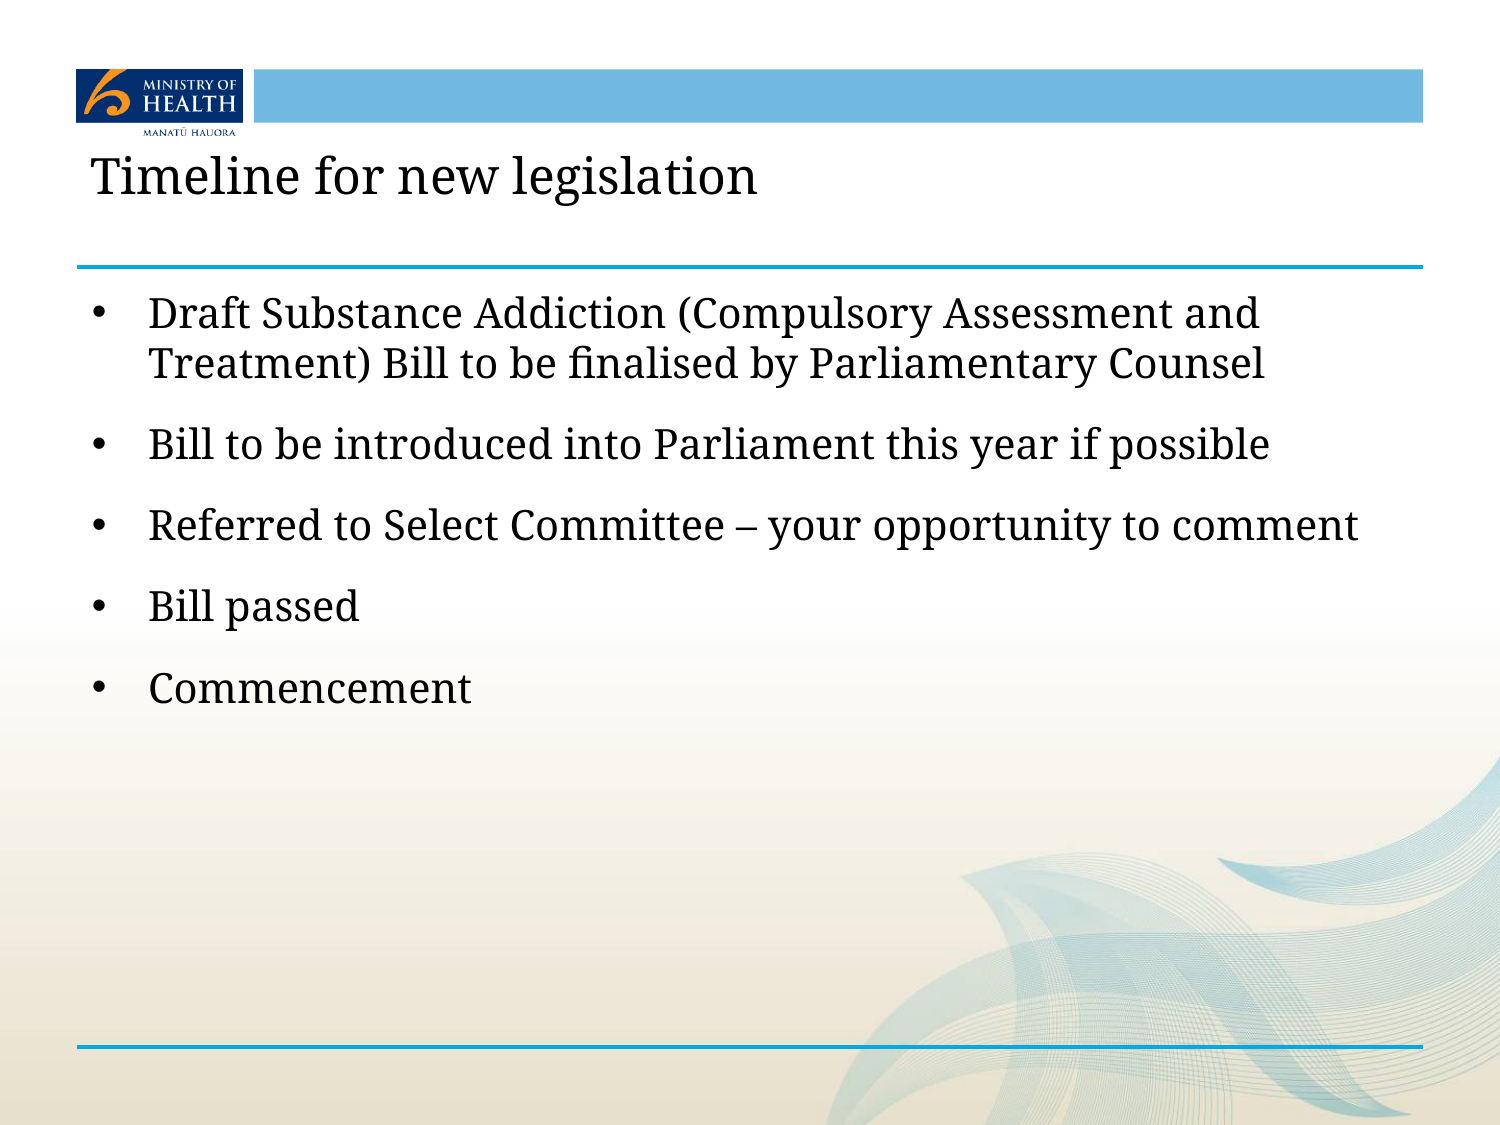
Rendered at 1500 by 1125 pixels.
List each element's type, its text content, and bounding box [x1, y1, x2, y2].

title Timeline for new legislation [75, 137, 1425, 268]
picture [0, 350, 1500, 1125]
picture [76, 69, 243, 136]
list Draft Substance Addiction (Compulsory Assessment and Treatment) Bill to be finalised by Parliamentary Counsel Bill to be introduced into Parliament this year if possible Referred to Select Committee – your opportunity to comment Bill passed Commencement [76, 278, 1427, 1022]
